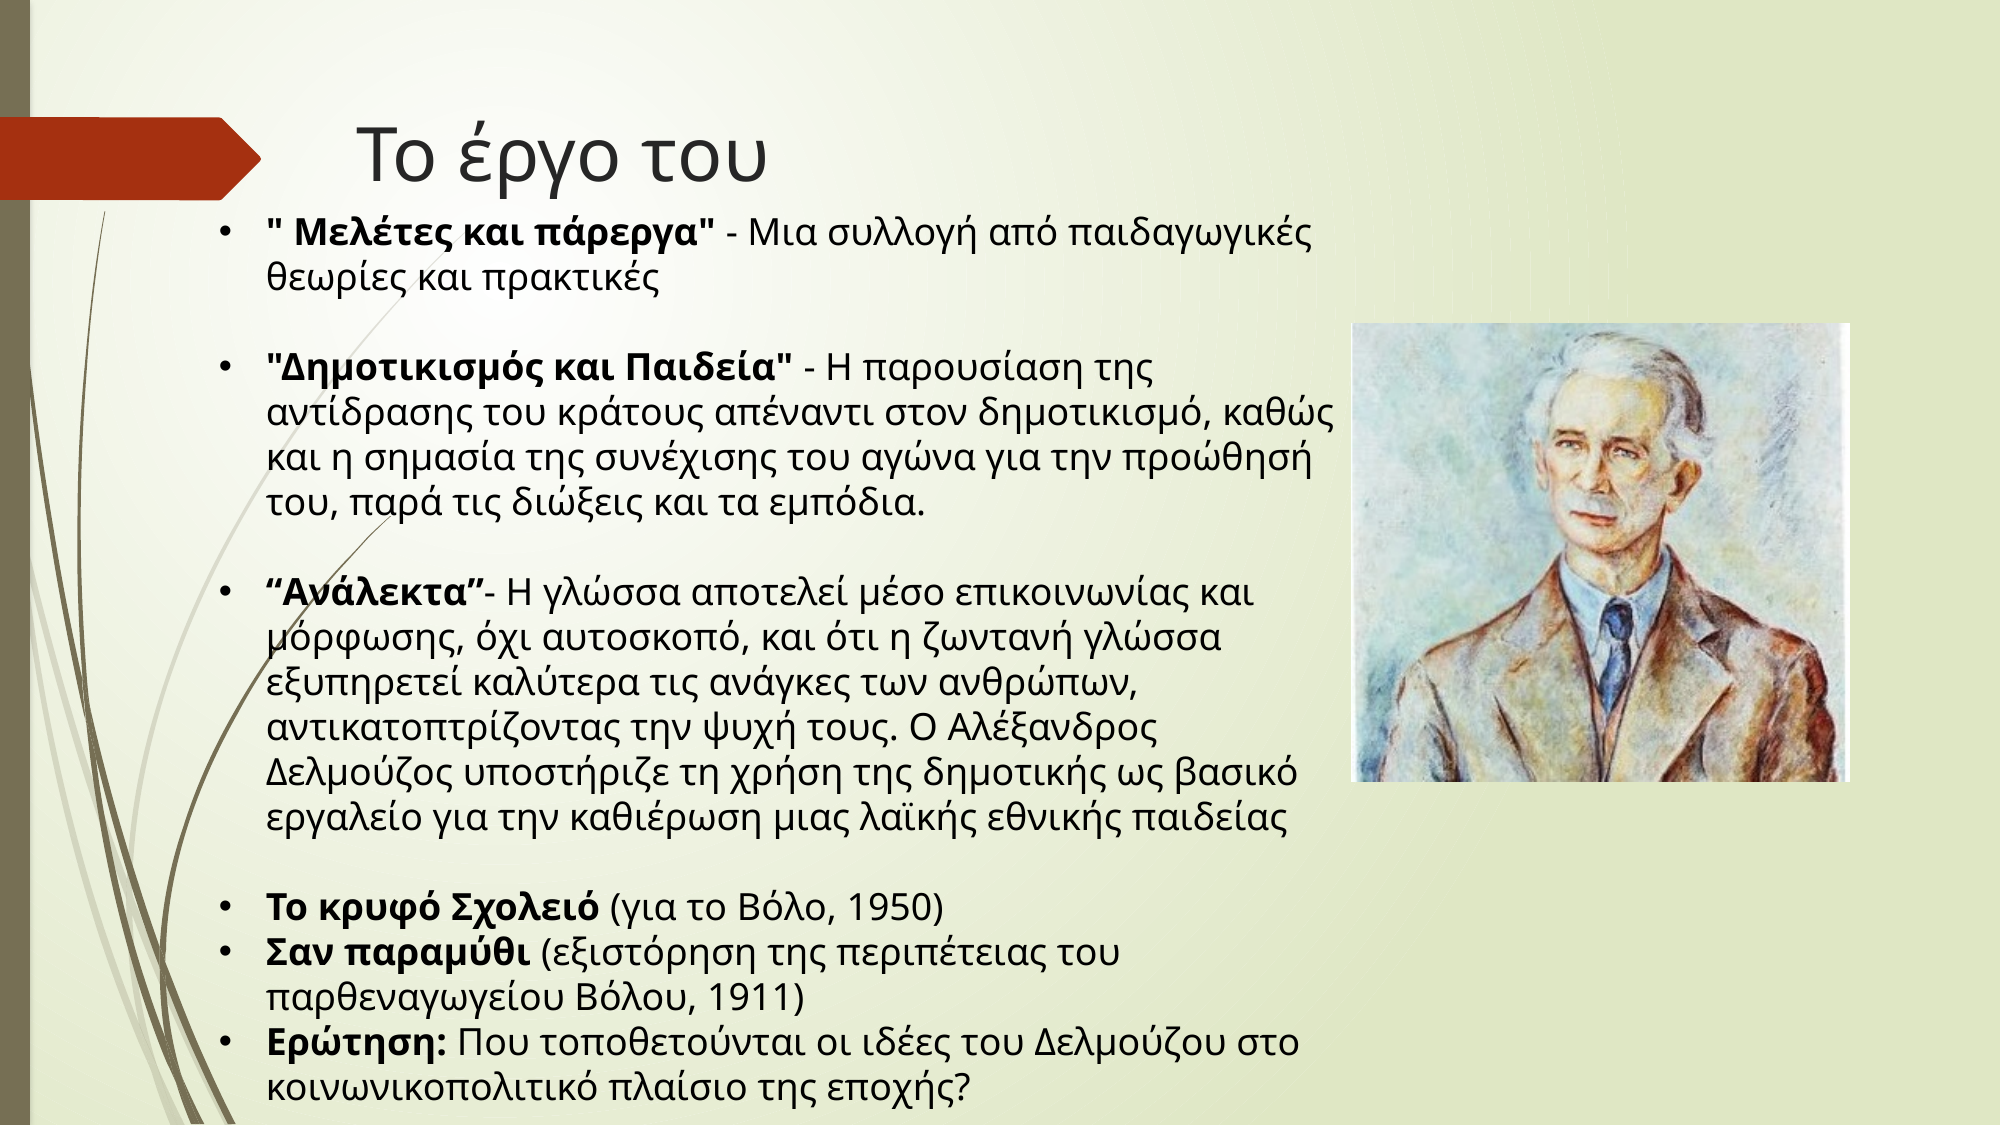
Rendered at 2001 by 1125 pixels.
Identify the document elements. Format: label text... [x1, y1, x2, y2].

text_box " Μελέτες και πάρεργα" - Μια συλλογή από παιδαγωγικές θεωρίες και πρακτικές "Δημοτικισμός και Παιδεία" - Η παρουσίαση της αντίδρασης του κράτους απέναντι στον δημοτικισμό, καθώς και η σημασία της συνέχισης του αγώνα για την προώθησή του, παρά τις διώξεις και τα εμπόδια. “Ανάλεκτα”- Η γλώσσα αποτελεί μέσο επικοινωνίας και μόρφωσης, όχι αυτοσκοπό, και ότι η ζωντανή γλώσσα εξυπηρετεί καλύτερα τις ανάγκες των ανθρώπων, αντικατοπτρίζοντας την ψυχή τους. Ο Αλέξανδρος Δελμούζος υποστήριζε τη χρήση της δημοτικής ως βασικό εργαλείο για την καθιέρωση μιας λαϊκής εθνικής παιδείας Το κρυφό Σχολειό (για το Βόλο, 1950) Σαν παραμύθι (εξιστόρηση της περιπέτειας του παρθεναγωγείου Βόλου, 1911) Ερώτηση: Που τοποθετούνται οι ιδέες του Δελμούζου στο κοινωνικοπολιτικό πλαίσιο της εποχής? [204, 201, 1363, 1116]
picture [1350, 323, 1850, 782]
title Το έργο του [341, 99, 1804, 310]
